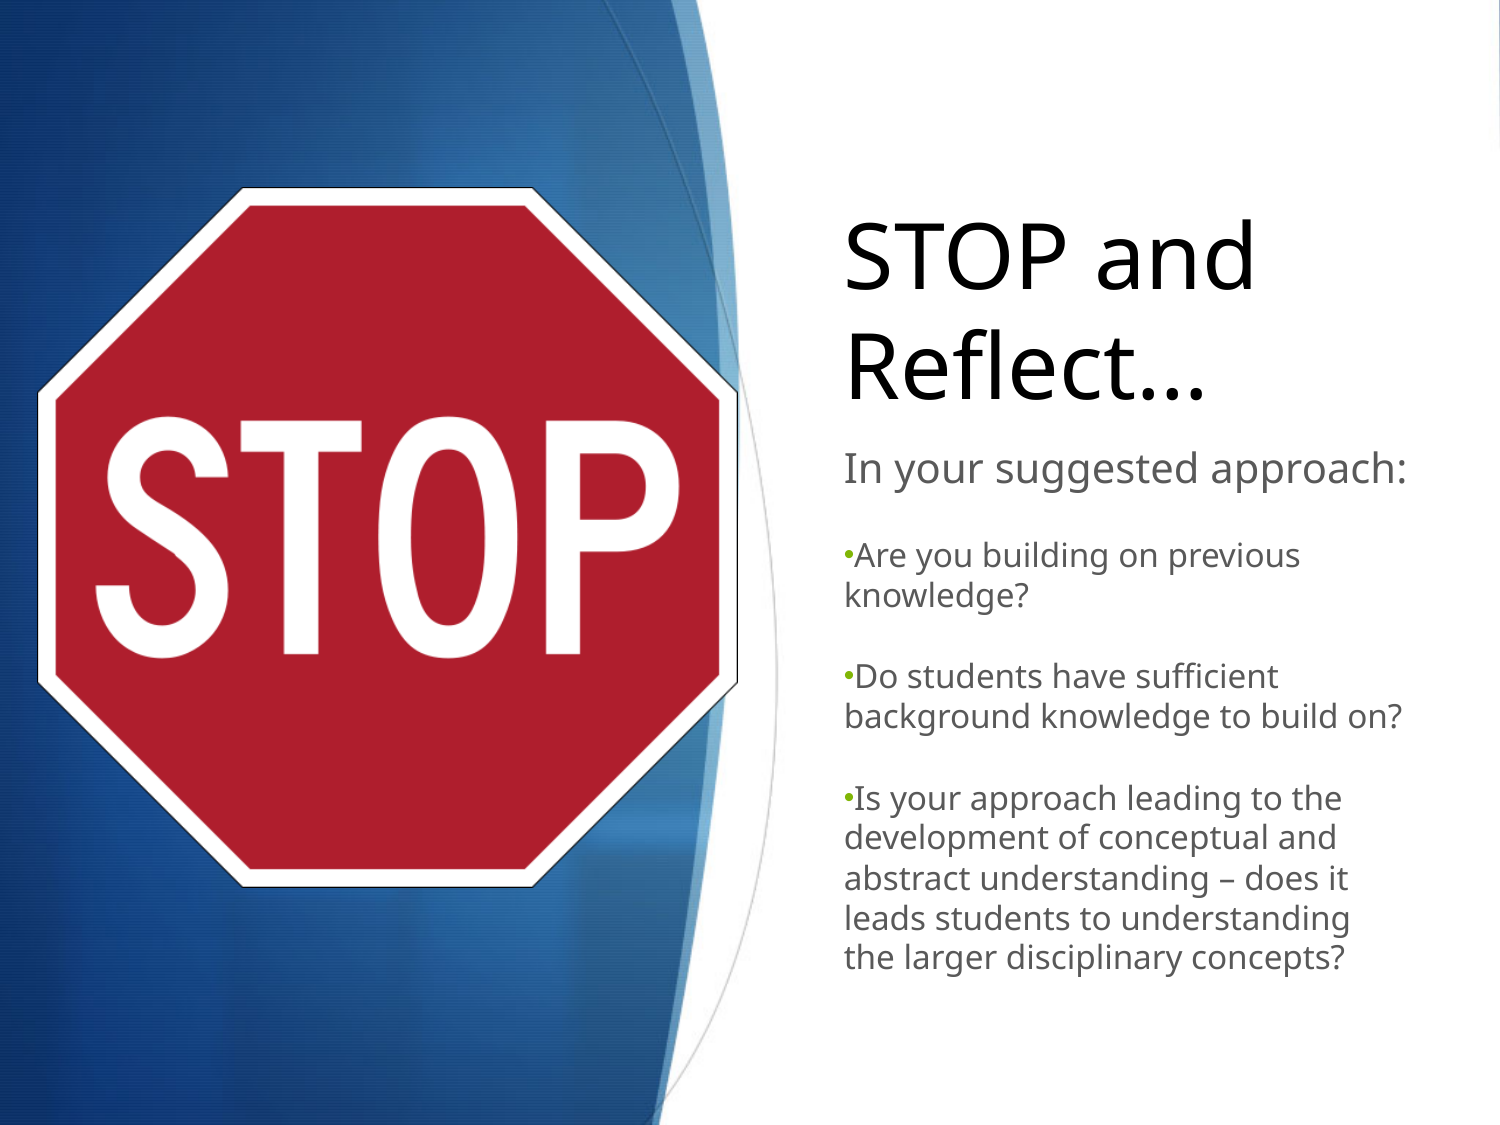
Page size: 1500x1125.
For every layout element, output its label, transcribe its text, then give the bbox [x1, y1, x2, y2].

list In your suggested approach: Are you building on previous knowledge? Do students have sufficient background knowledge to build on? Is your approach leading to the development of conceptual and abstract understanding – does it leads students to understanding the larger disciplinary concepts? [828, 434, 1425, 1010]
picture [0, 0, 1500, 1125]
title STOP and Reflect… [828, 62, 1425, 425]
